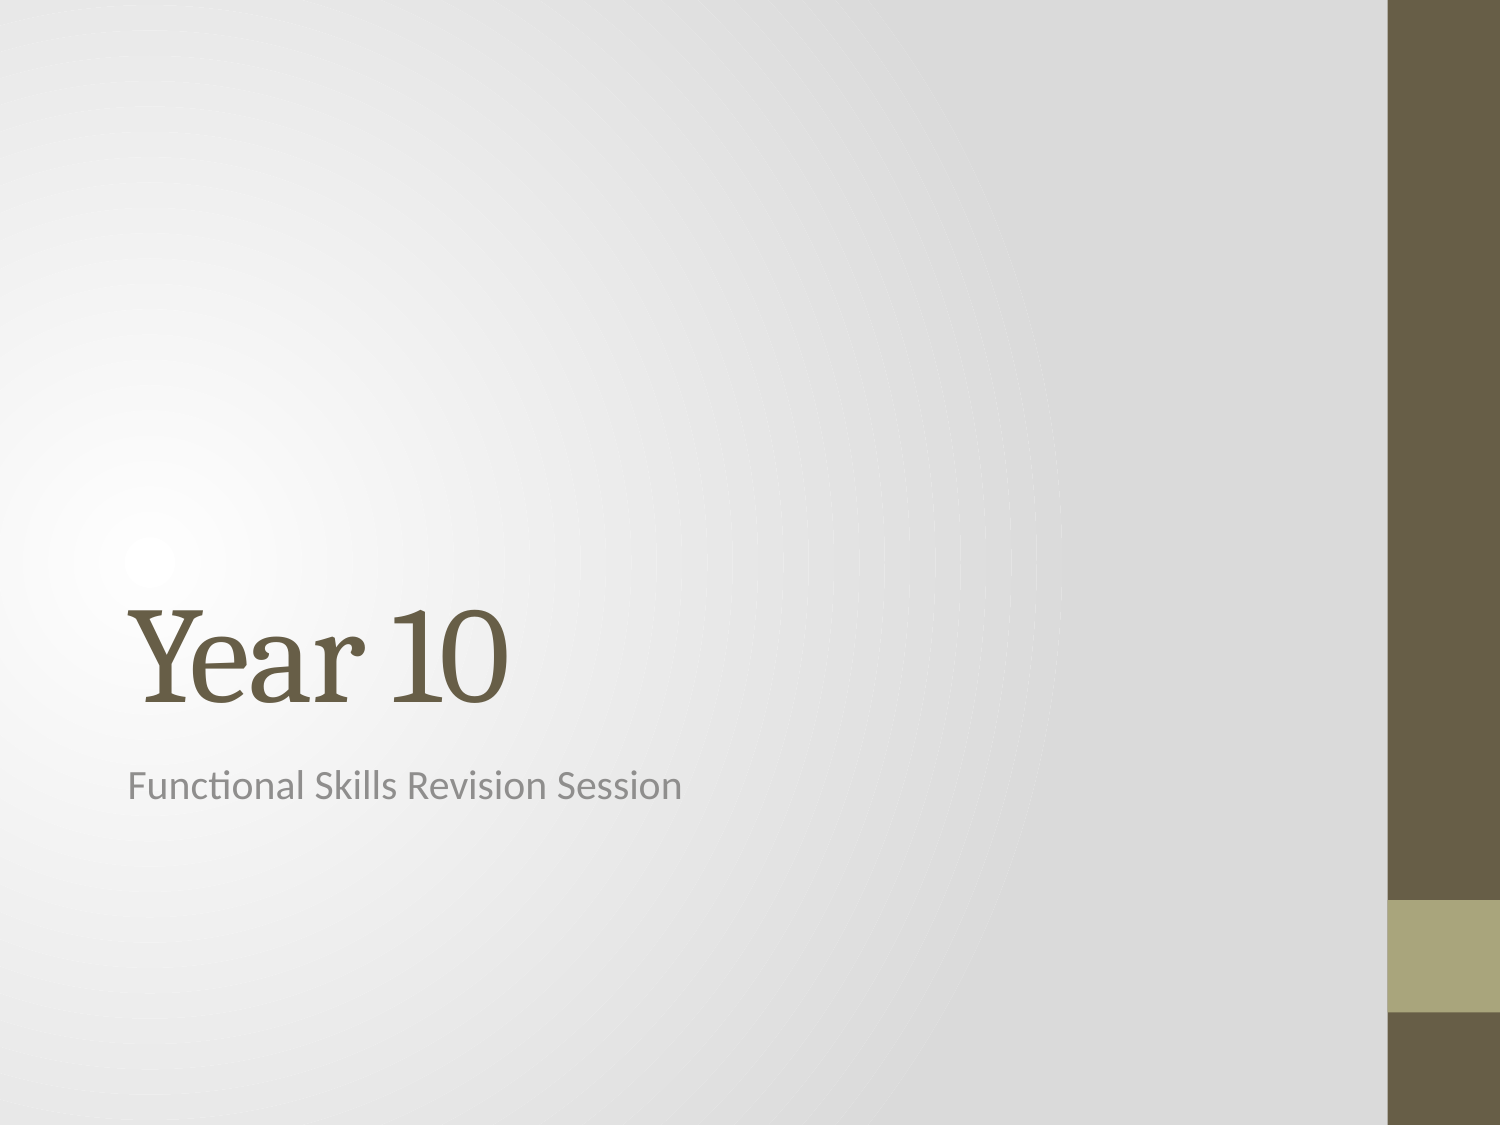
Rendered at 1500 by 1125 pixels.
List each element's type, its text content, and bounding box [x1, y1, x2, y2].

subtitle Functional Skills Revision Session [112, 750, 1173, 925]
title Year 10 [112, 312, 1350, 738]
